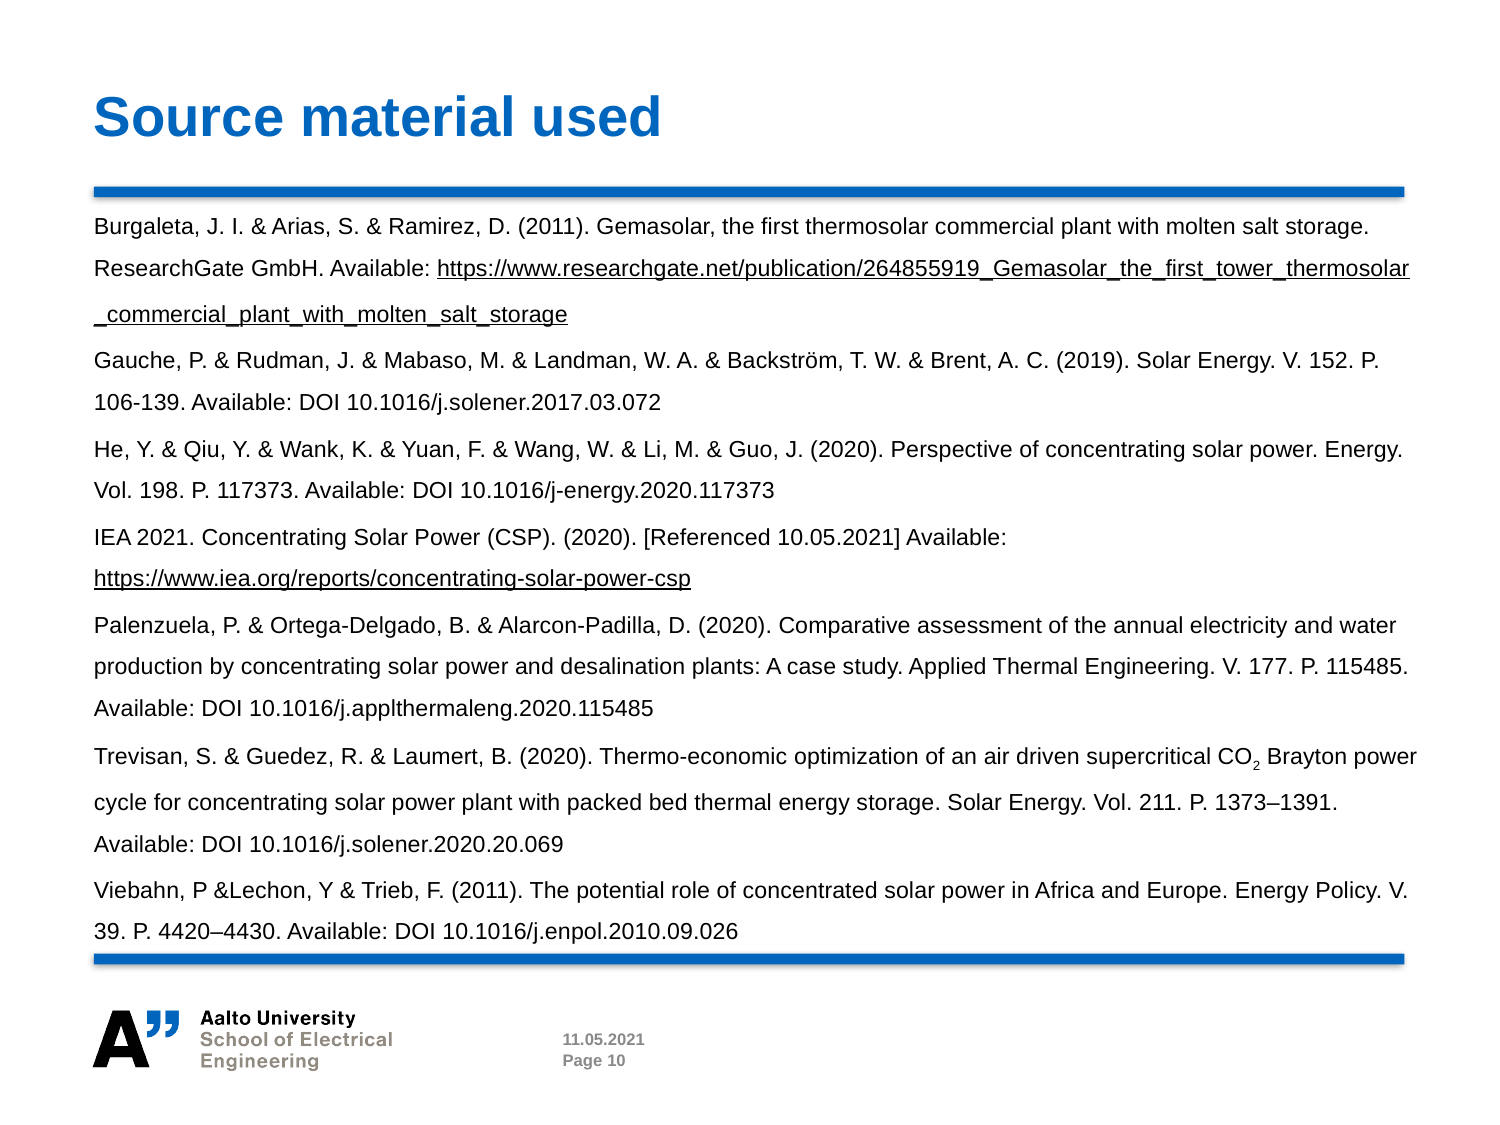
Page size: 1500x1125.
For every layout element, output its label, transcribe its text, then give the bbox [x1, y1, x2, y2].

title Source material used [93, 80, 1369, 228]
list Burgaleta, J. I. & Arias, S. & Ramirez, D. (2011). Gemasolar, the first thermosolar commercial plant with molten salt storage. ResearchGate GmbH. Available: https://www.researchgate.net/publication/264855919_Gemasolar_the_first_tower_thermosolar _commercial_plant_with_molten_salt_storage Gauche, P. & Rudman, J. & Mabaso, M. & Landman, W. A. & Backström, T. W. & Brent, A. C. (2019). Solar Energy. V. 152. P. 106-139. Available: DOI 10.1016/j.solener.2017.03.072 He, Y. & Qiu, Y. & Wank, K. & Yuan, F. & Wang, W. & Li, M. & Guo, J. (2020). Perspective of concentrating solar power. Energy. Vol. 198. P. 117373. Available: DOI 10.1016/j-energy.2020.117373 IEA 2021. Concentrating Solar Power (CSP). (2020). [Referenced 10.05.2021] Available: https://www.iea.org/reports/concentrating-solar-power-csp Palenzuela, P. & Ortega-Delgado, B. & Alarcon-Padilla, D. (2020). Comparative assessment of the annual electricity and water production by concentrating solar power and desalination plants: A case study. Applied Thermal Engineering. V. 177. P. 115485. Available: DOI 10.1016/j.applthermaleng.2020.115485 Trevisan, S. & Guedez, R. & Laumert, B. (2020). Thermo-economic optimization of an air driven supercritical CO2 Brayton power cycle for concentrating solar power plant with packed bed thermal energy storage. Solar Energy. Vol. 211. P. 1373–1391. Available: DOI 10.1016/j.solener.2020.20.069 Viebahn, P &Lechon, Y & Trieb, F. (2011). The potential role of concentrated solar power in Africa and Europe. Energy Policy. V. 39. P. 4420–4430. Available: DOI 10.1016/j.enpol.2010.09.026 [93, 197, 1429, 953]
picture [35, 953, 449, 1125]
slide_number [562, 1029, 816, 1050]
slide_number Page 10 [562, 1050, 816, 1071]
